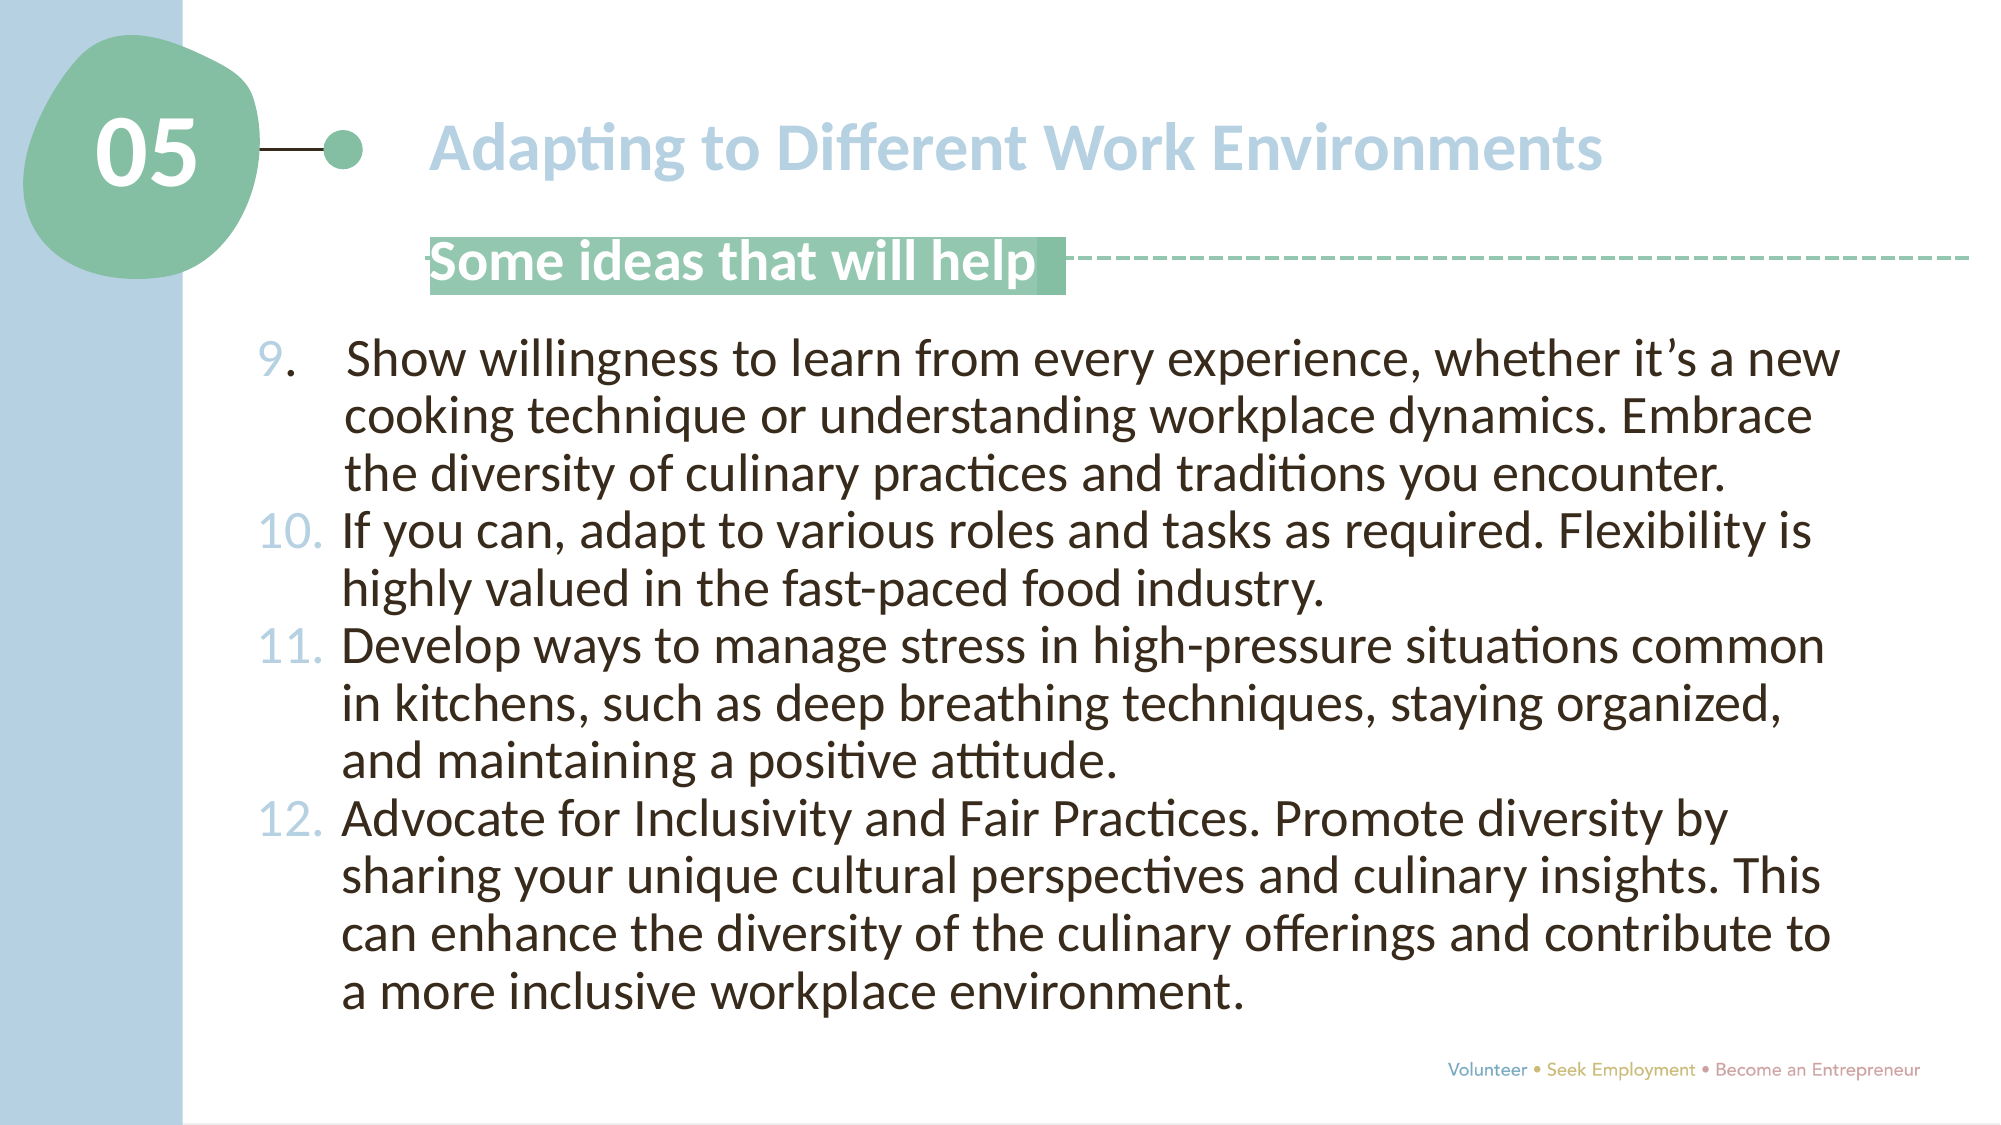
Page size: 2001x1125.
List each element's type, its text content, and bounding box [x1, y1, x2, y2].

text_box Some ideas that will help: [414, 215, 1600, 300]
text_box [110, 129, 363, 170]
text_box [34, 230, 234, 280]
text_box [55, 35, 249, 88]
text_box 9. Show willingness to learn from every experience, whether it’s a new cooking technique or understanding workplace dynamics. Embrace the diversity of culinary practices and traditions you encounter. If you can, adapt to various roles and tasks as required. Flexibility is highly valued in the fast-paced food industry. Develop ways to manage stress in high-pressure situations common in kitchens, such as deep breathing techniques, staying organized, and maintaining a positive attitude. Advocate for Inclusivity and Fair Practices. Promote diversity by sharing your unique cultural perspectives and culinary insights. This can enhance the diversity of the culinary offerings and contribute to a more inclusive workplace environment. [242, 322, 1884, 527]
text_box Adapting to Different Work Environments [414, 108, 1732, 237]
picture [1418, 1046, 1971, 1103]
text_box [0, 0, 184, 1125]
text_box 05 [21, 88, 275, 230]
